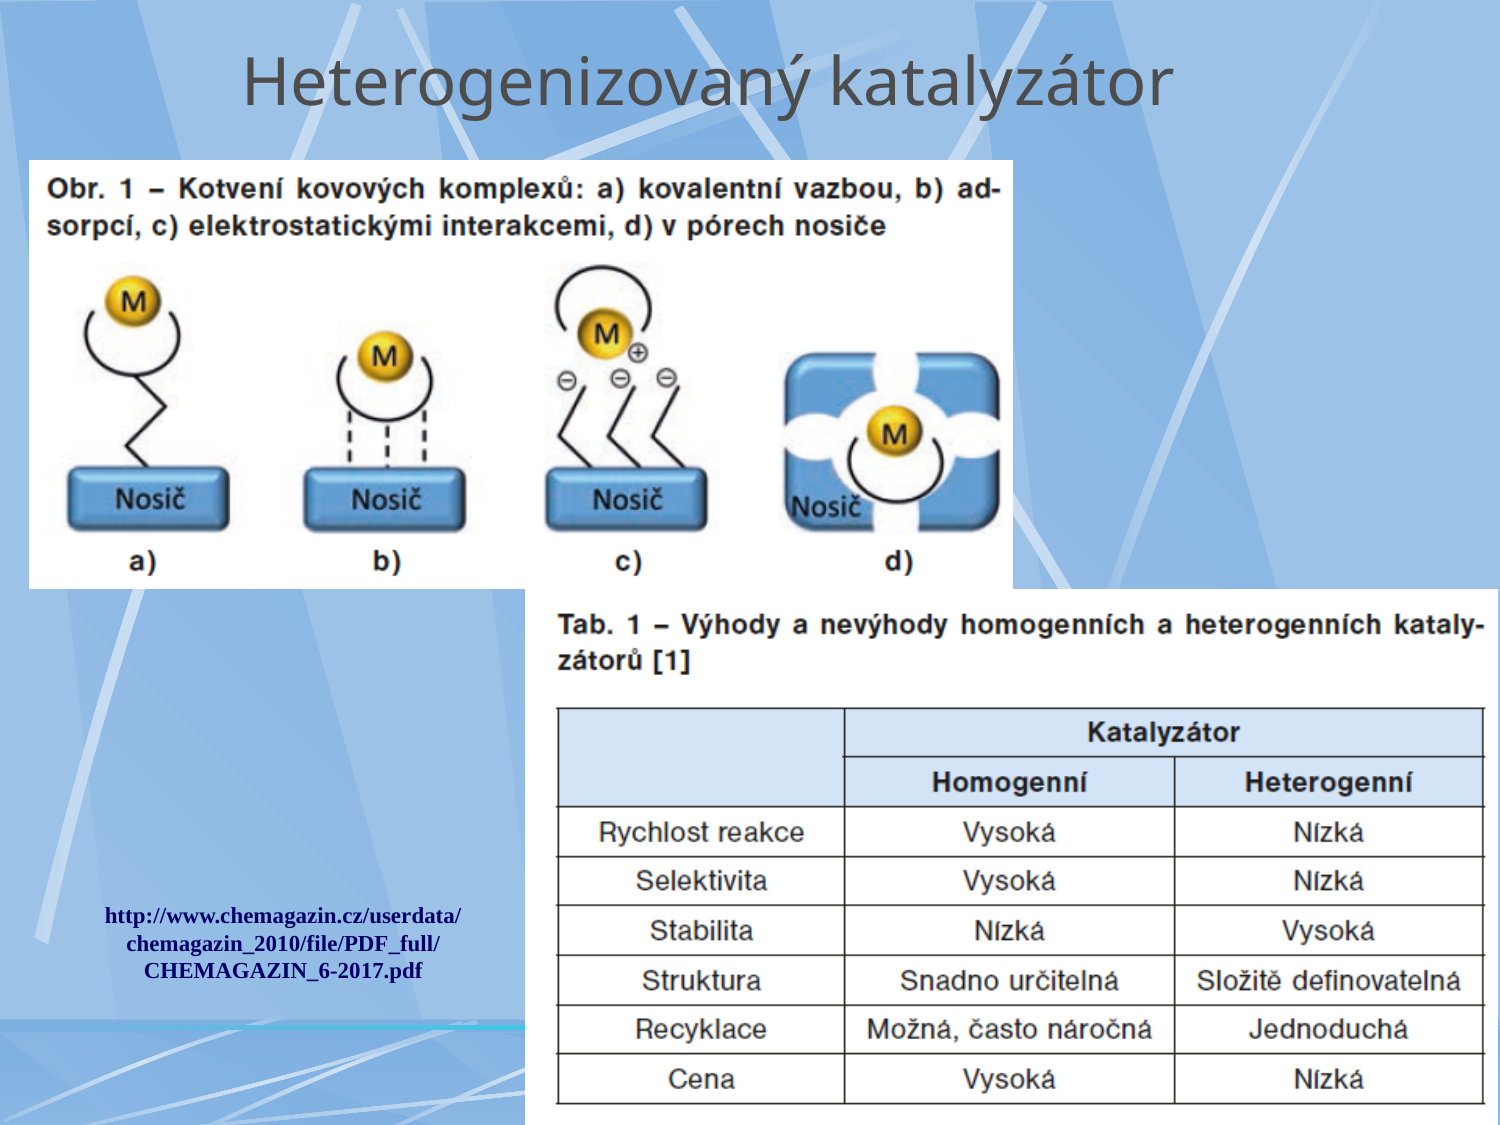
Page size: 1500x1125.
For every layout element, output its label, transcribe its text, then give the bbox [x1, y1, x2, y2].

text_box http://www.chemagazin.cz/userdata/chemagazin_2010/file/PDF_full/CHEMAGAZIN_6-2017.pdf [76, 893, 491, 991]
picture [29, 160, 1498, 1125]
title Heterogenizovaný katalyzátor [29, 30, 1388, 127]
